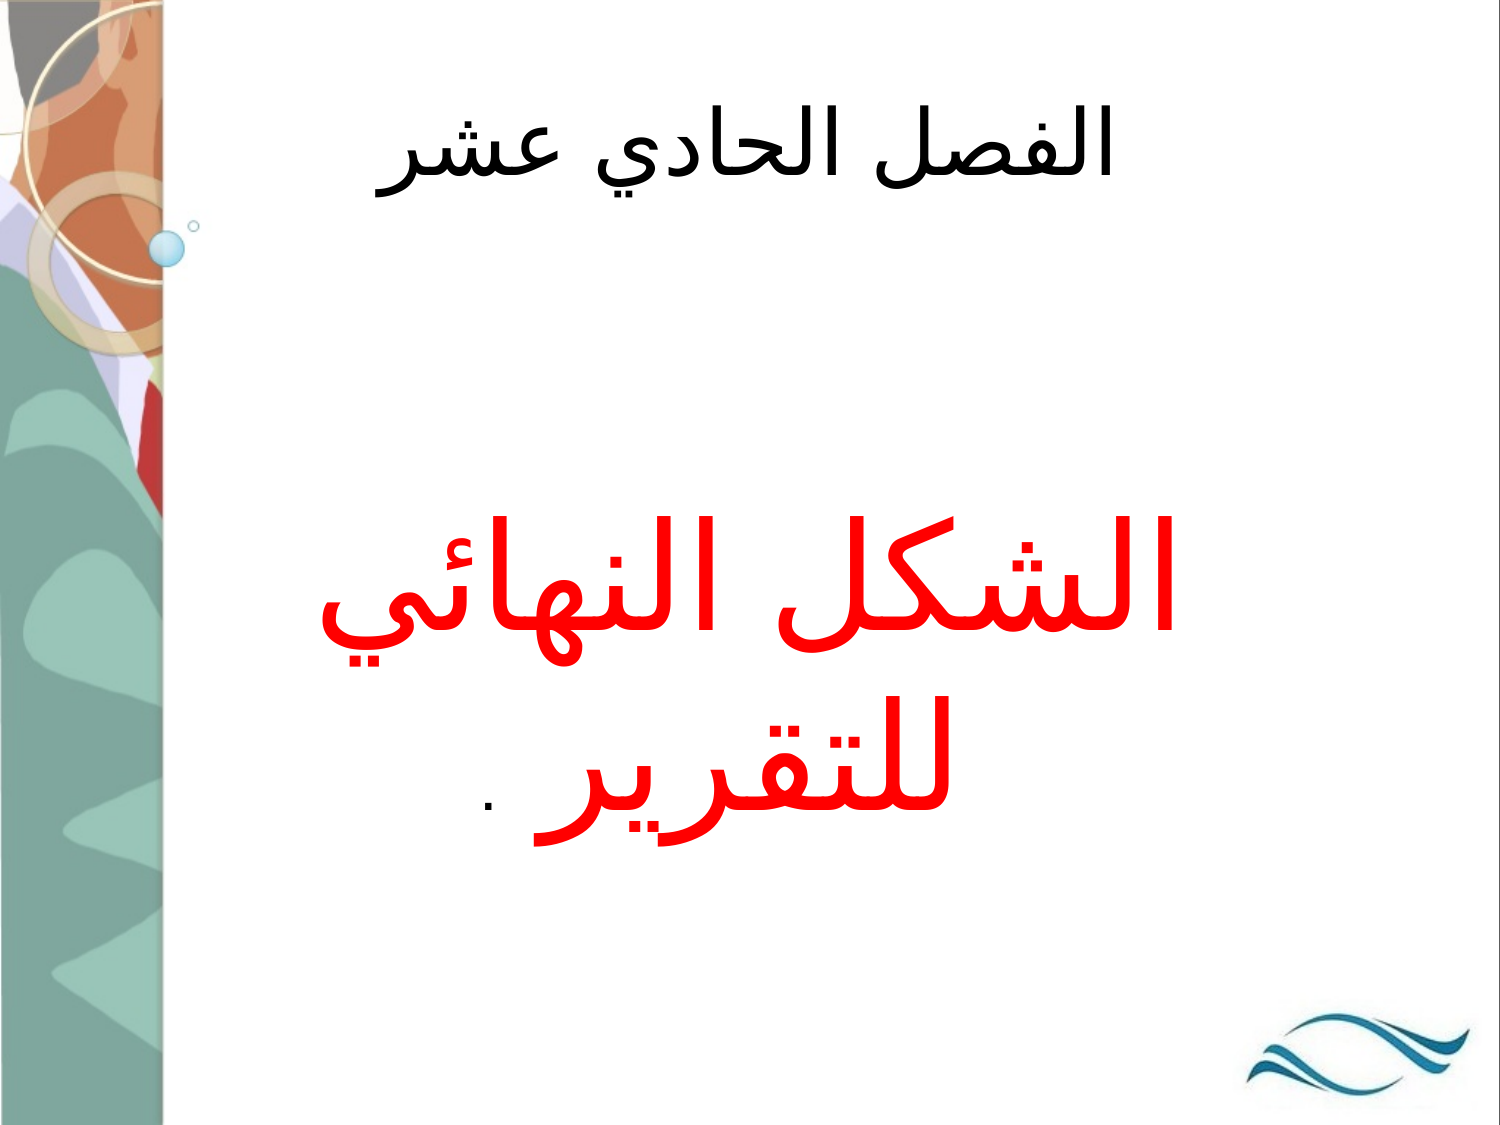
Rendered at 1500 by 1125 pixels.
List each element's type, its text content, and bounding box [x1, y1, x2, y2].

picture [0, 0, 1500, 1125]
list الشكل النهائي للتقرير . [74, 262, 1426, 1006]
title الفصل الحادي عشر [74, 44, 1426, 233]
